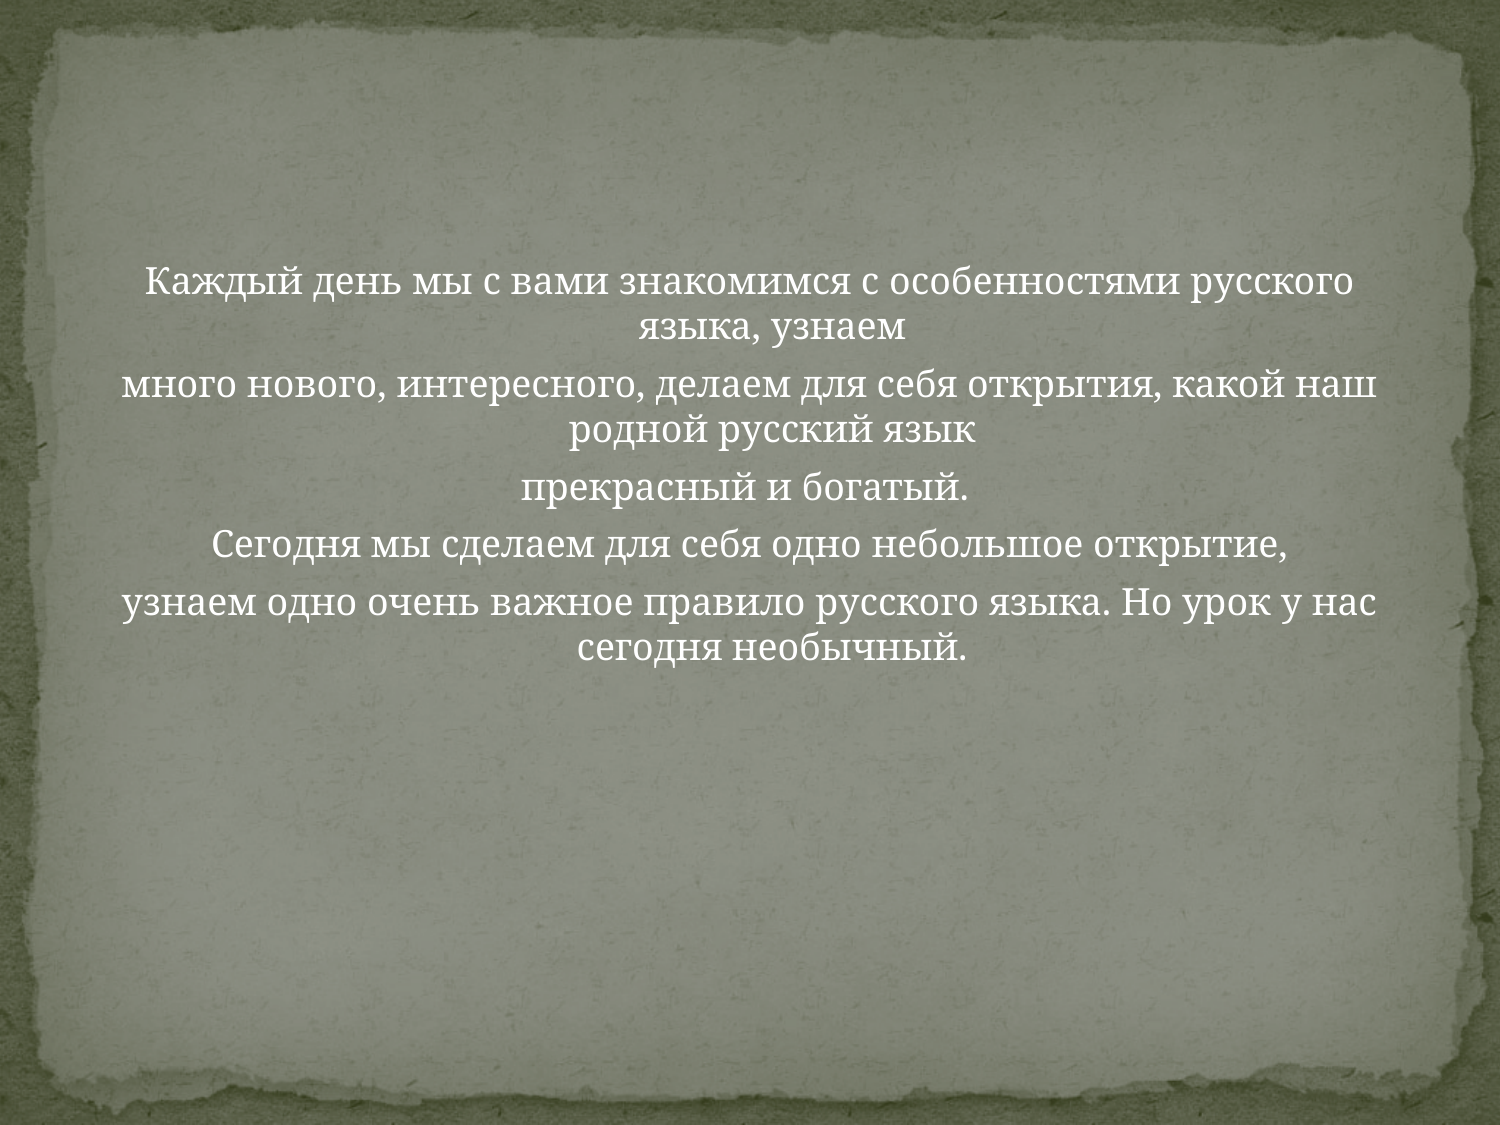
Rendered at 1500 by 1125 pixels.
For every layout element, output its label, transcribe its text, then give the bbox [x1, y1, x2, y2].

list Каждый день мы с вами знакомимся с особенностями русского языка, узнаем много нового, интересного, делаем для себя открытия, какой наш родной русский язык прекрасный и богатый. Сегодня мы сделаем для себя одно небольшое открытие, узнаем одно очень важное правило русского языка. Но урок у нас сегодня необычный. [75, 249, 1425, 1000]
